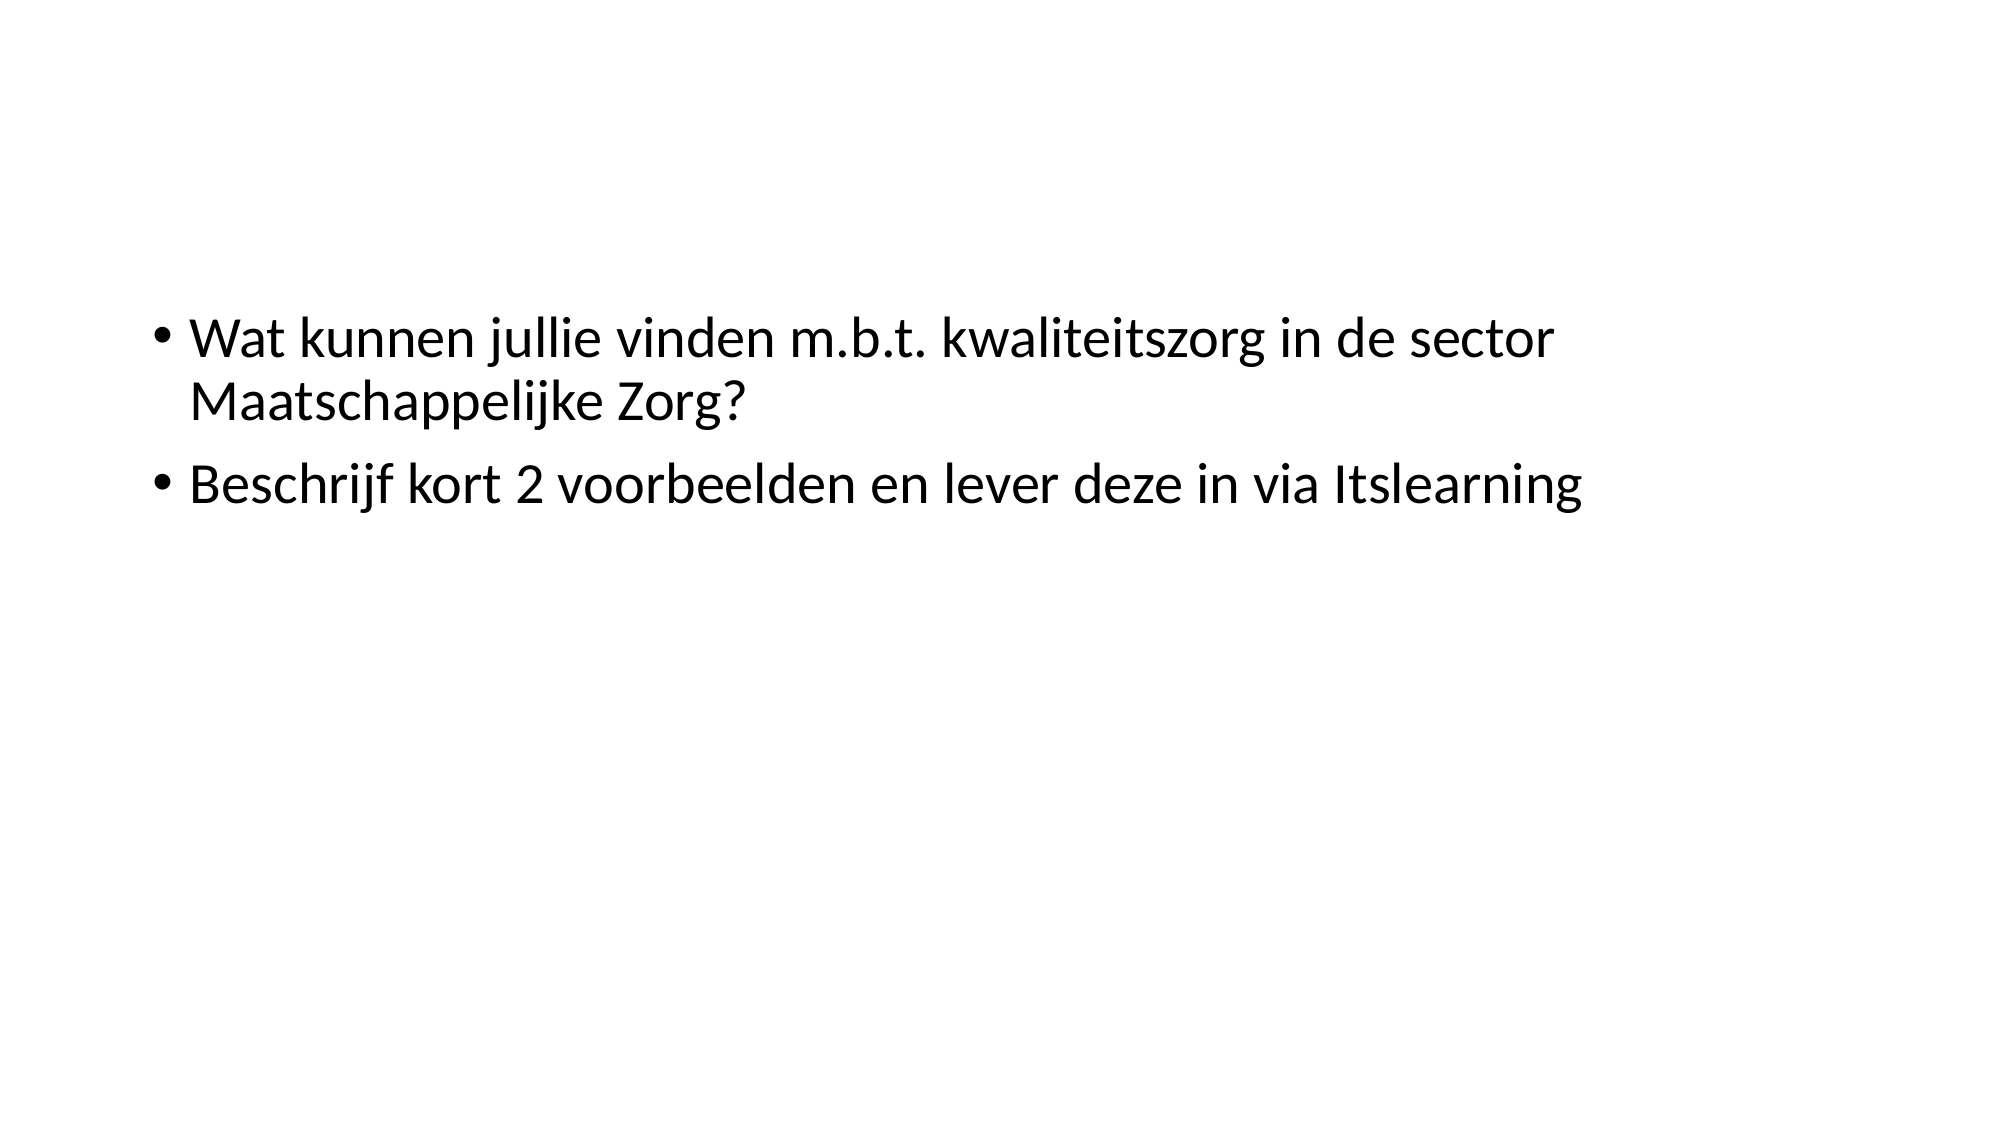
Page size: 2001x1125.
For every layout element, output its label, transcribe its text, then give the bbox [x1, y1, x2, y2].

list Wat kunnen jullie vinden m.b.t. kwaliteitszorg in de sector Maatschappelijke Zorg? Beschrijf kort 2 voorbeelden en lever deze in via Itslearning [137, 299, 1863, 1014]
